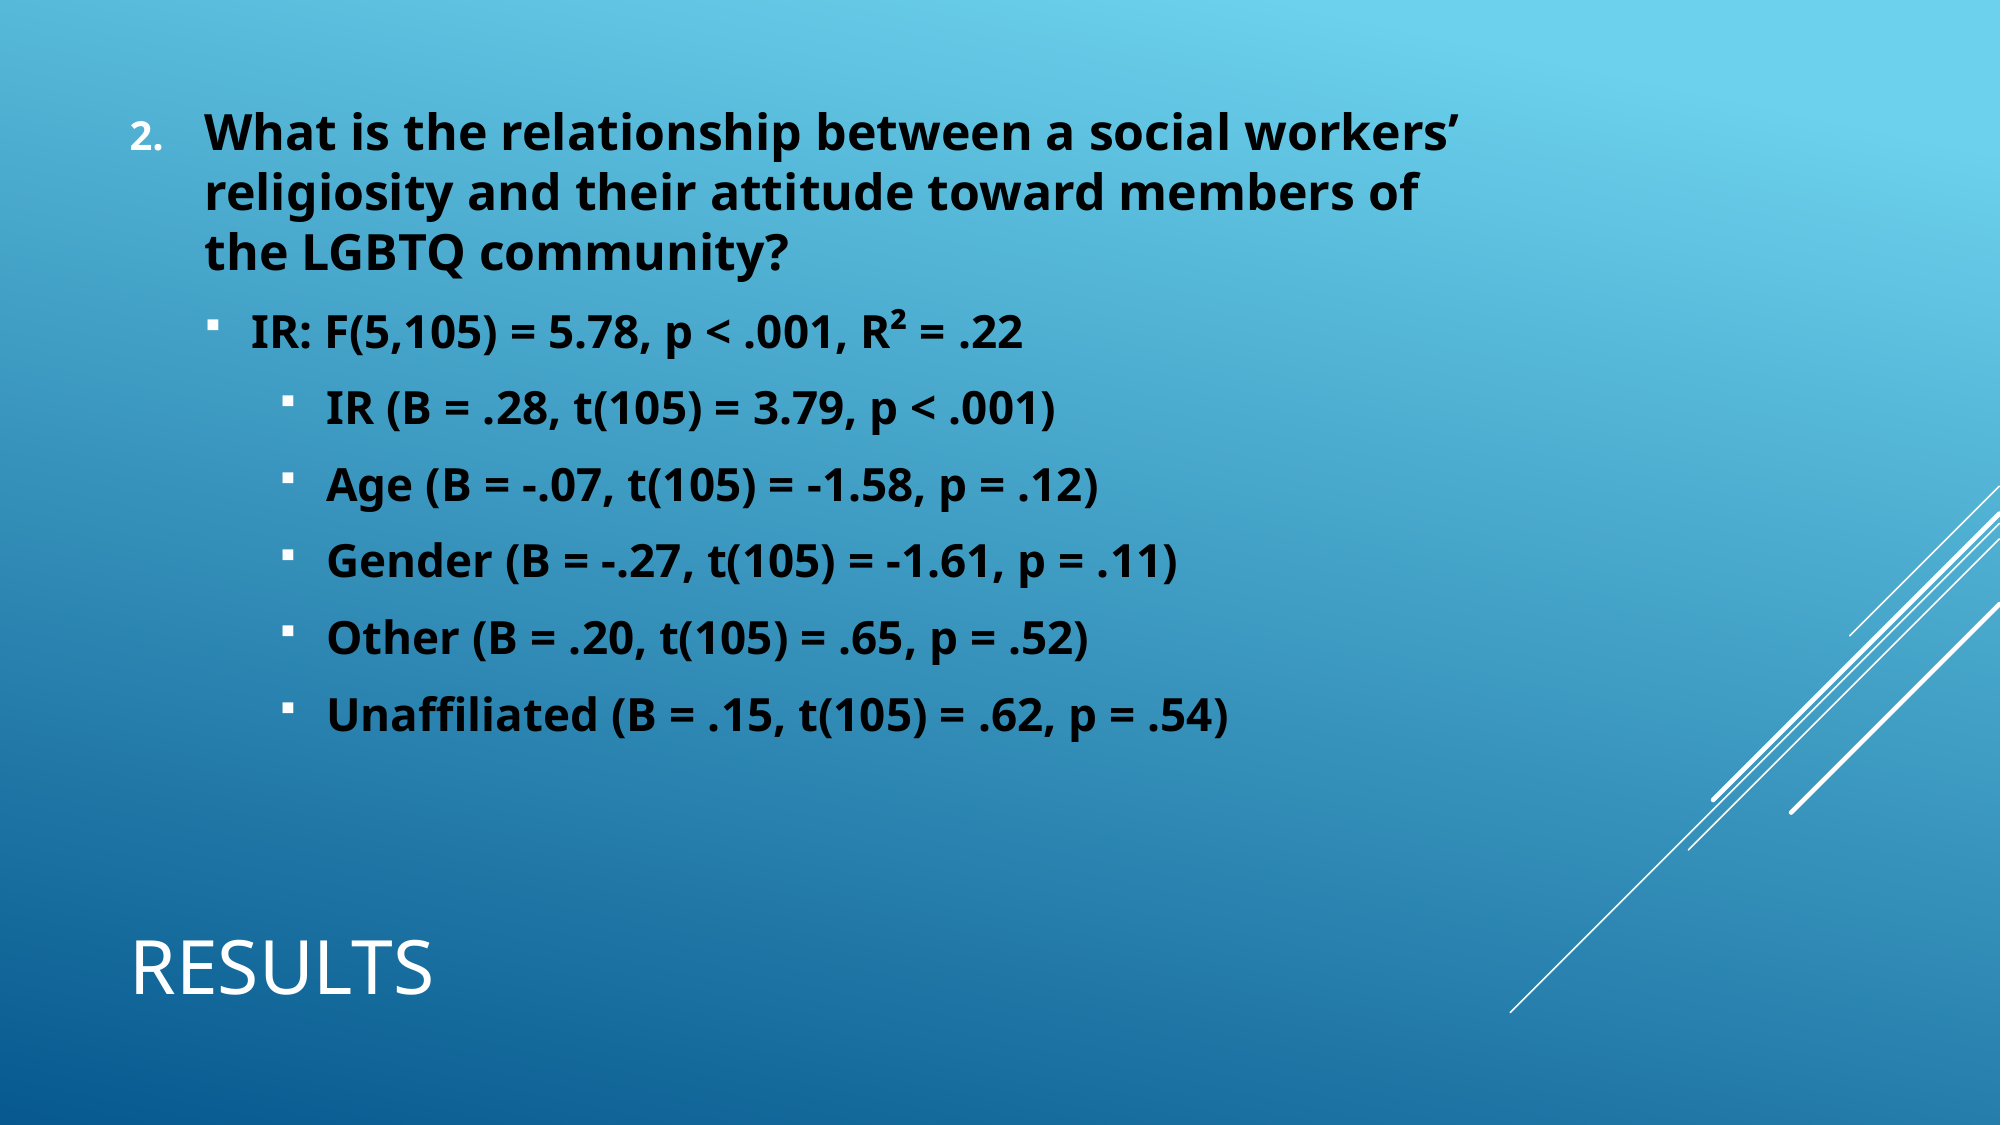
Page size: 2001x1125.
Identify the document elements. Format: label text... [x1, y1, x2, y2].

list What is the relationship between a social workers’ religiosity and their attitude toward members of the LGBTQ community? IR: F(5,105) = 5.78, p < .001, R² = .22 IR (B = .28, t(105) = 3.79, p < .001) Age (B = -.07, t(105) = -1.58, p = .12) Gender (B = -.27, t(105) = -1.61, p = .11) Other (B = .20, t(105) = .65, p = .52) Unaffiliated (B = .15, t(105) = .62, p = .54) [114, 19, 1515, 822]
title Results [114, 841, 1515, 1089]
